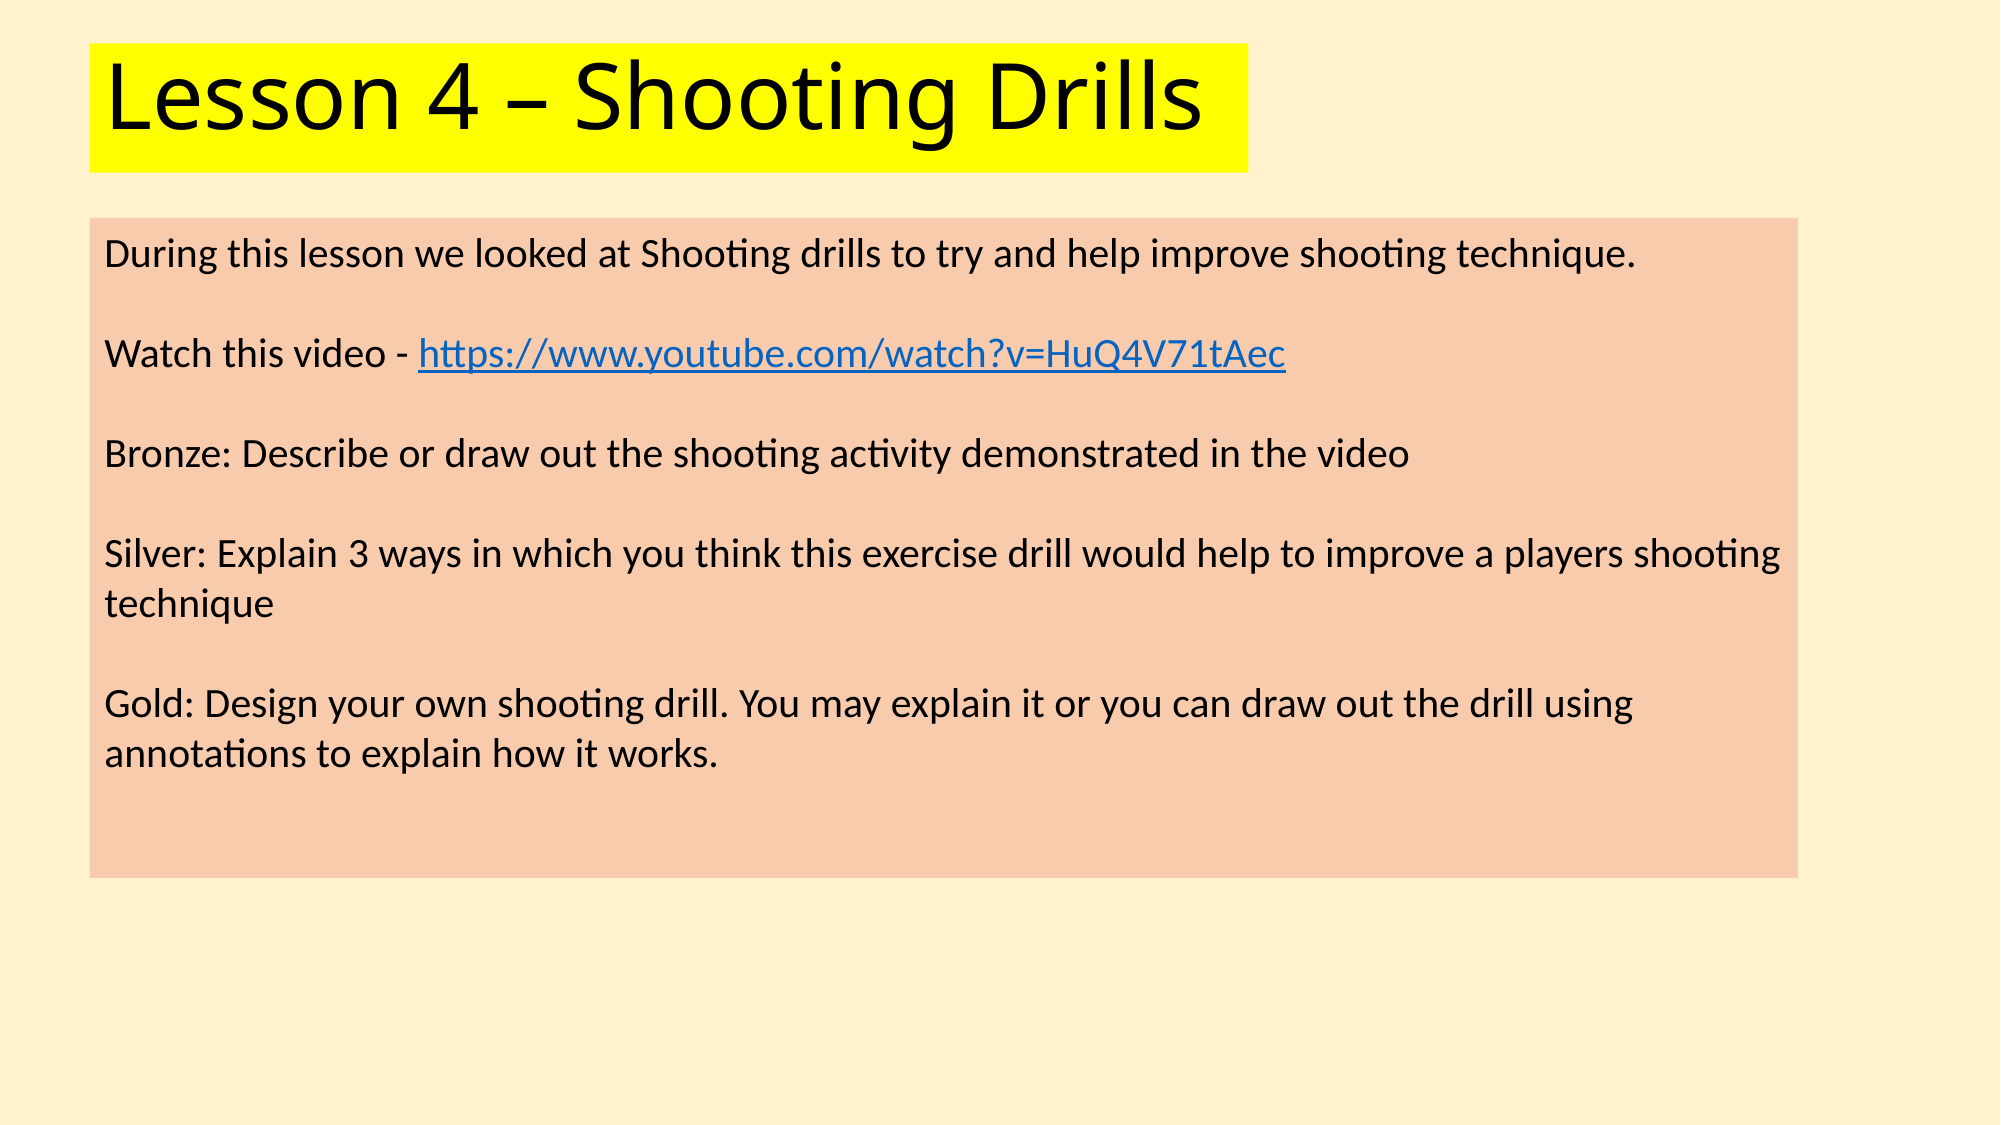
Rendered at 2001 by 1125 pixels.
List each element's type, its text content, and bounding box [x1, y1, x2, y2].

text_box During this lesson we looked at Shooting drills to try and help improve shooting technique. Watch this video - https://www.youtube.com/watch?v=HuQ4V71tAec Bronze: Describe or draw out the shooting activity demonstrated in the video Silver: Explain 3 ways in which you think this exercise drill would help to improve a players shooting technique Gold: Design your own shooting drill. You may explain it or you can draw out the drill using annotations to explain how it works. [89, 217, 1798, 878]
text_box Lesson 4 – Shooting Drills [89, 43, 1249, 173]
